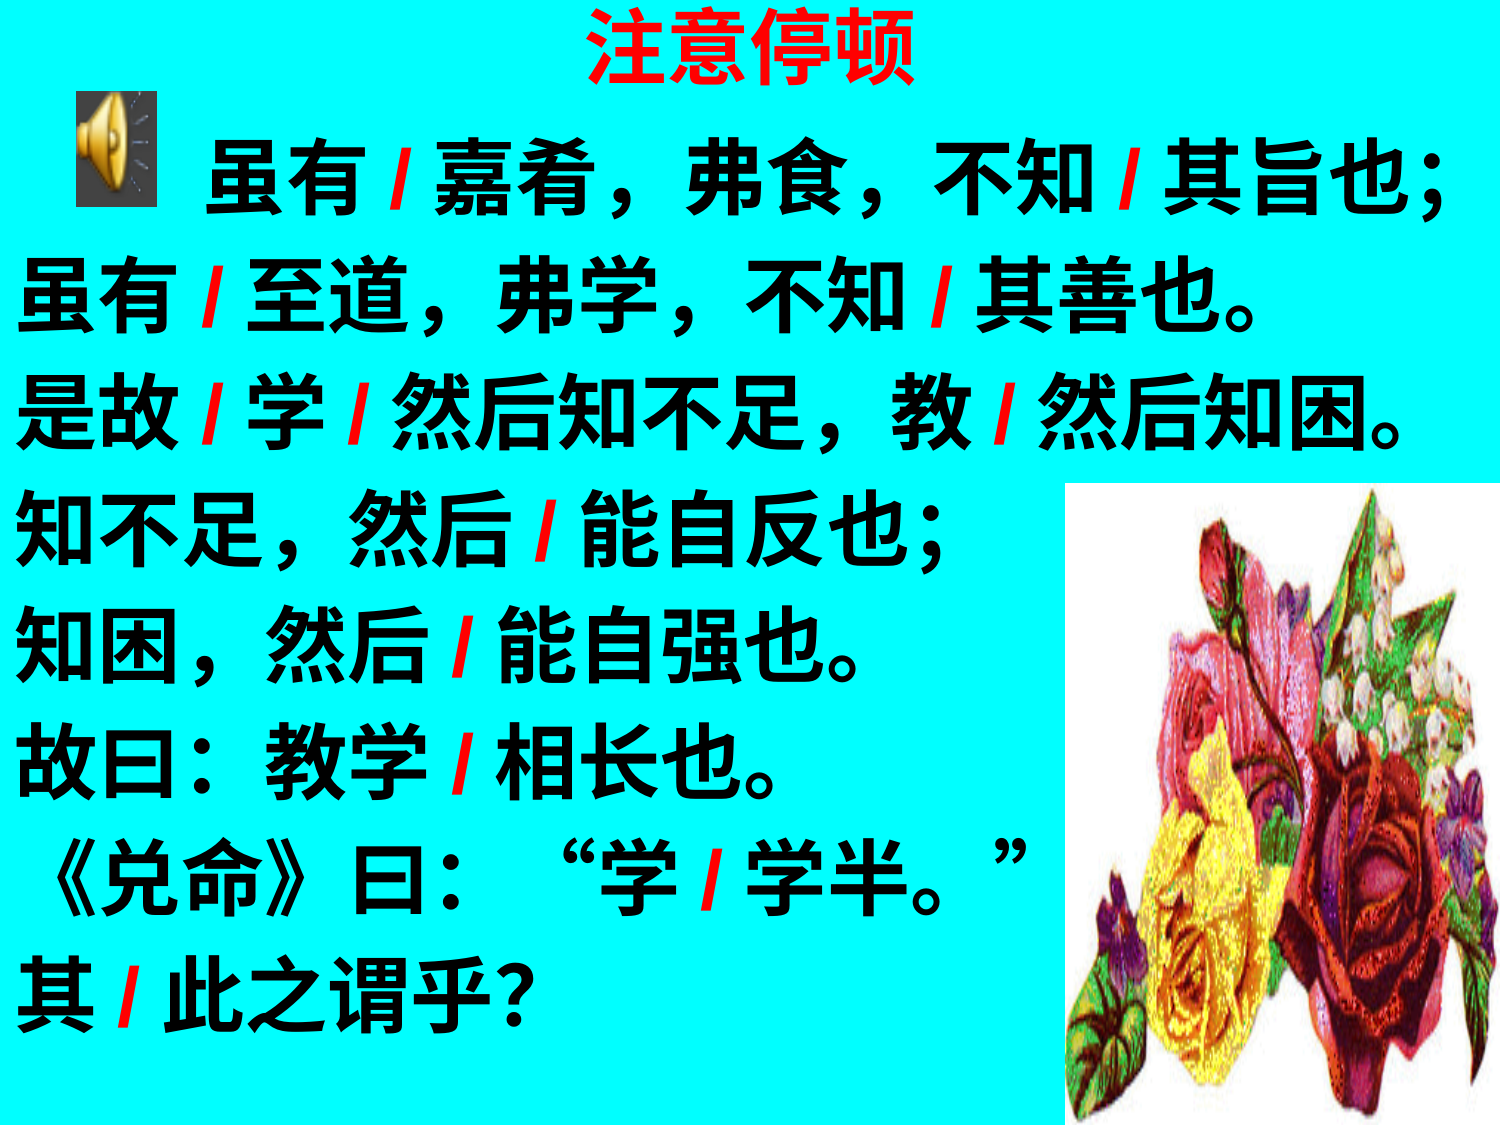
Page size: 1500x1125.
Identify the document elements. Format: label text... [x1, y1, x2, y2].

picture [74, 90, 158, 209]
list 虽有/嘉肴，弗食，不知/其旨也； 虽有/至道，弗学，不知/其善也。 是故/学/然后知不足，教/然后知困。 知不足，然后/能自反也； 知困，然后/能自强也。 故曰：教学/相长也。 《兑命》曰：“学/学半。” 其/此之谓乎？ [0, 109, 1500, 1125]
picture [1065, 483, 1500, 1125]
title 注意停顿 [74, 0, 1426, 91]
